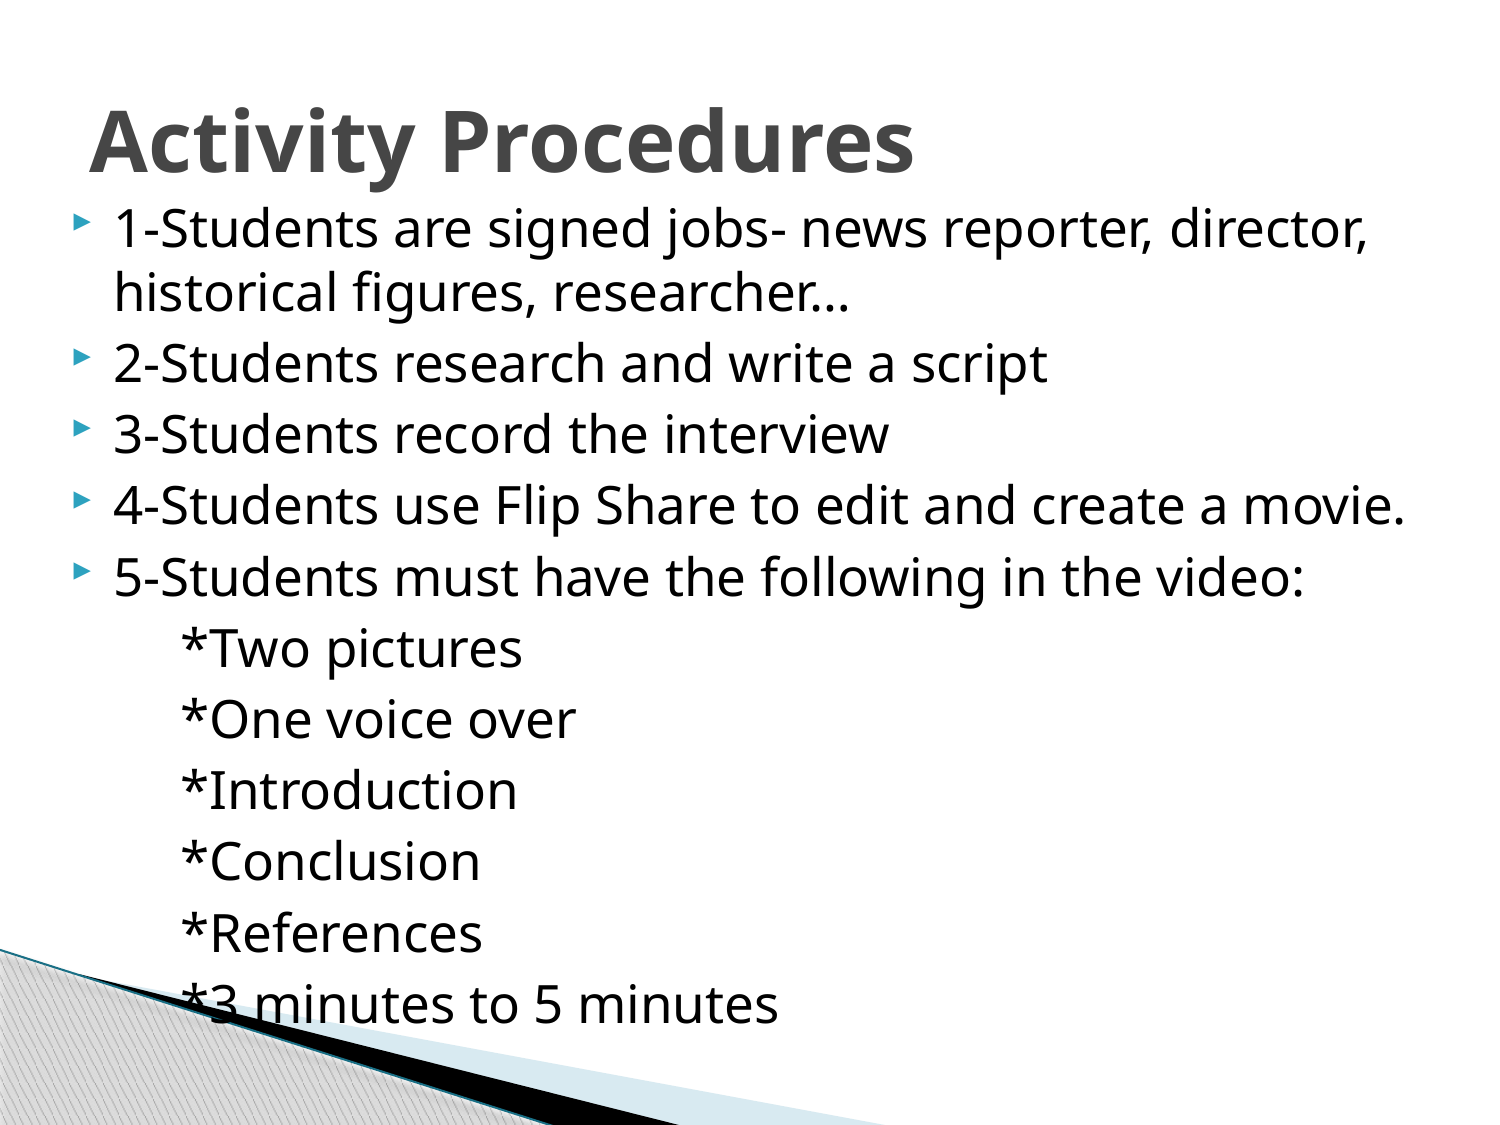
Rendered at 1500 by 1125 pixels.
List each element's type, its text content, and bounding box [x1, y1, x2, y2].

list 1-Students are signed jobs- news reporter, director, historical figures, researcher… 2-Students research and write a script 3-Students record the interview 4-Students use Flip Share to edit and create a movie. 5-Students must have the following in the video: *Two pictures *One voice over *Introduction *Conclusion *References *3 minutes to 5 minutes [37, 187, 1425, 1075]
title Activity Procedures [75, 45, 1425, 233]
